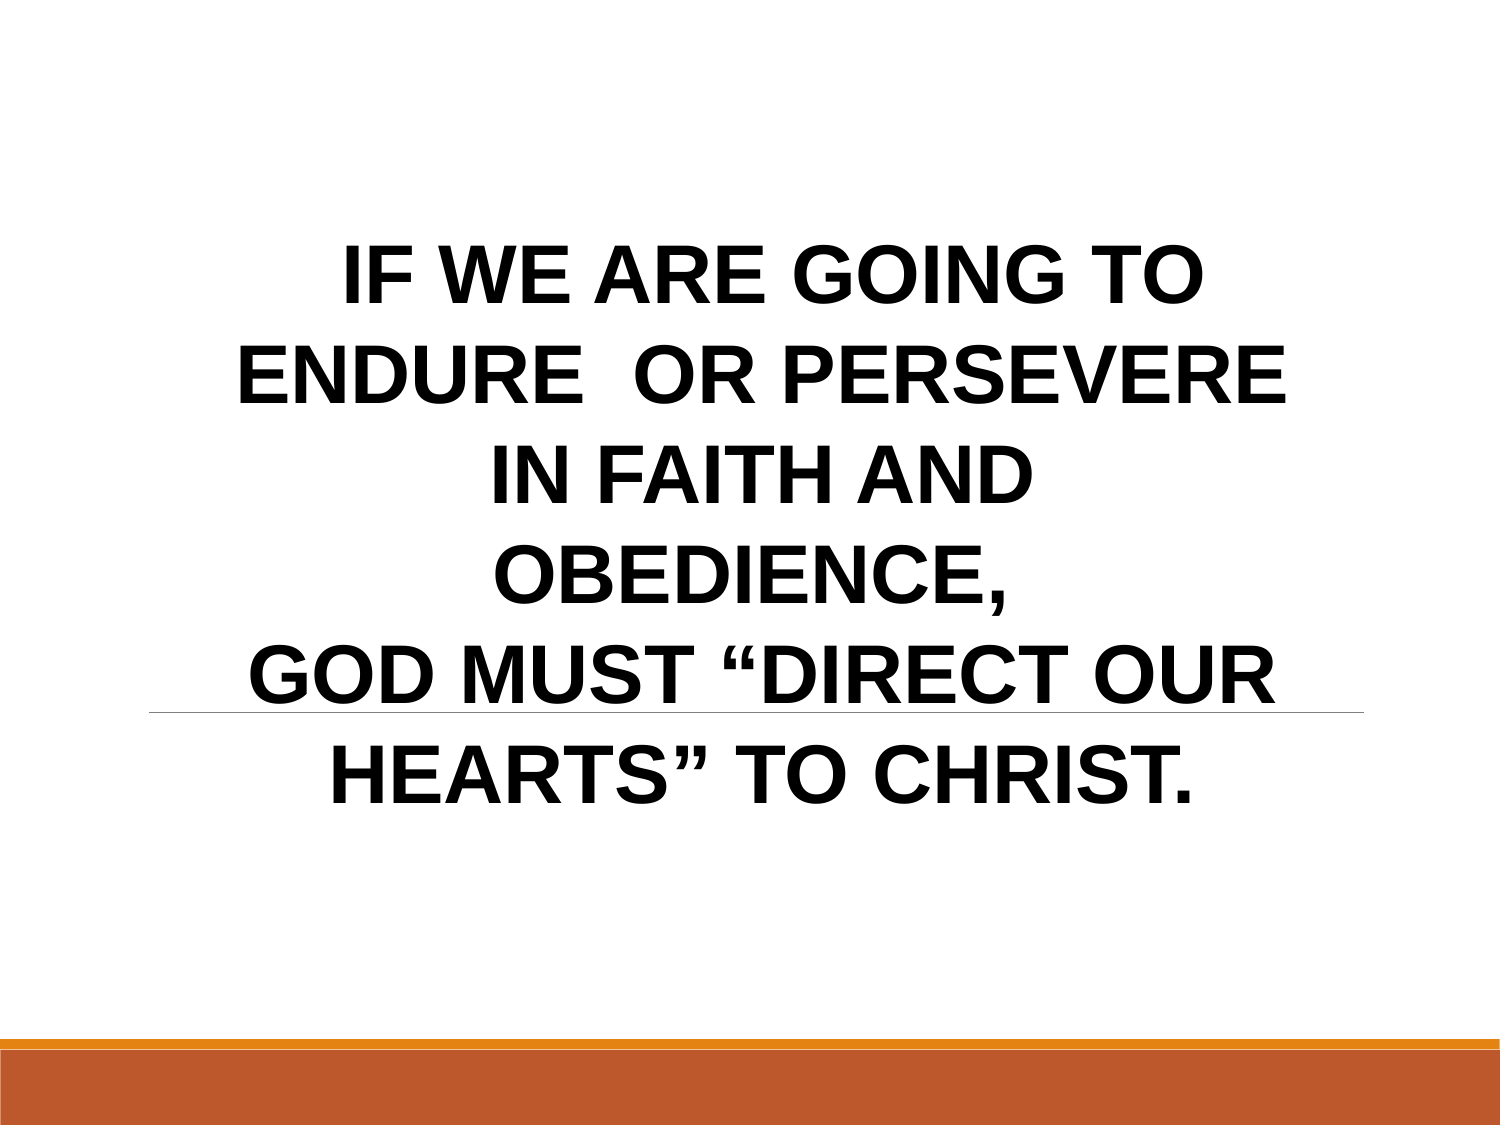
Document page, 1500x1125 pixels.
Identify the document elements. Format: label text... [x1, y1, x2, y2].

text_box IF WE ARE GOING TO ENDURE OR PERSEVERE IN FAITH AND OBEDIENCE, GOD MUST “DIRECT OUR HEARTS” TO CHRIST. [212, 212, 1313, 928]
